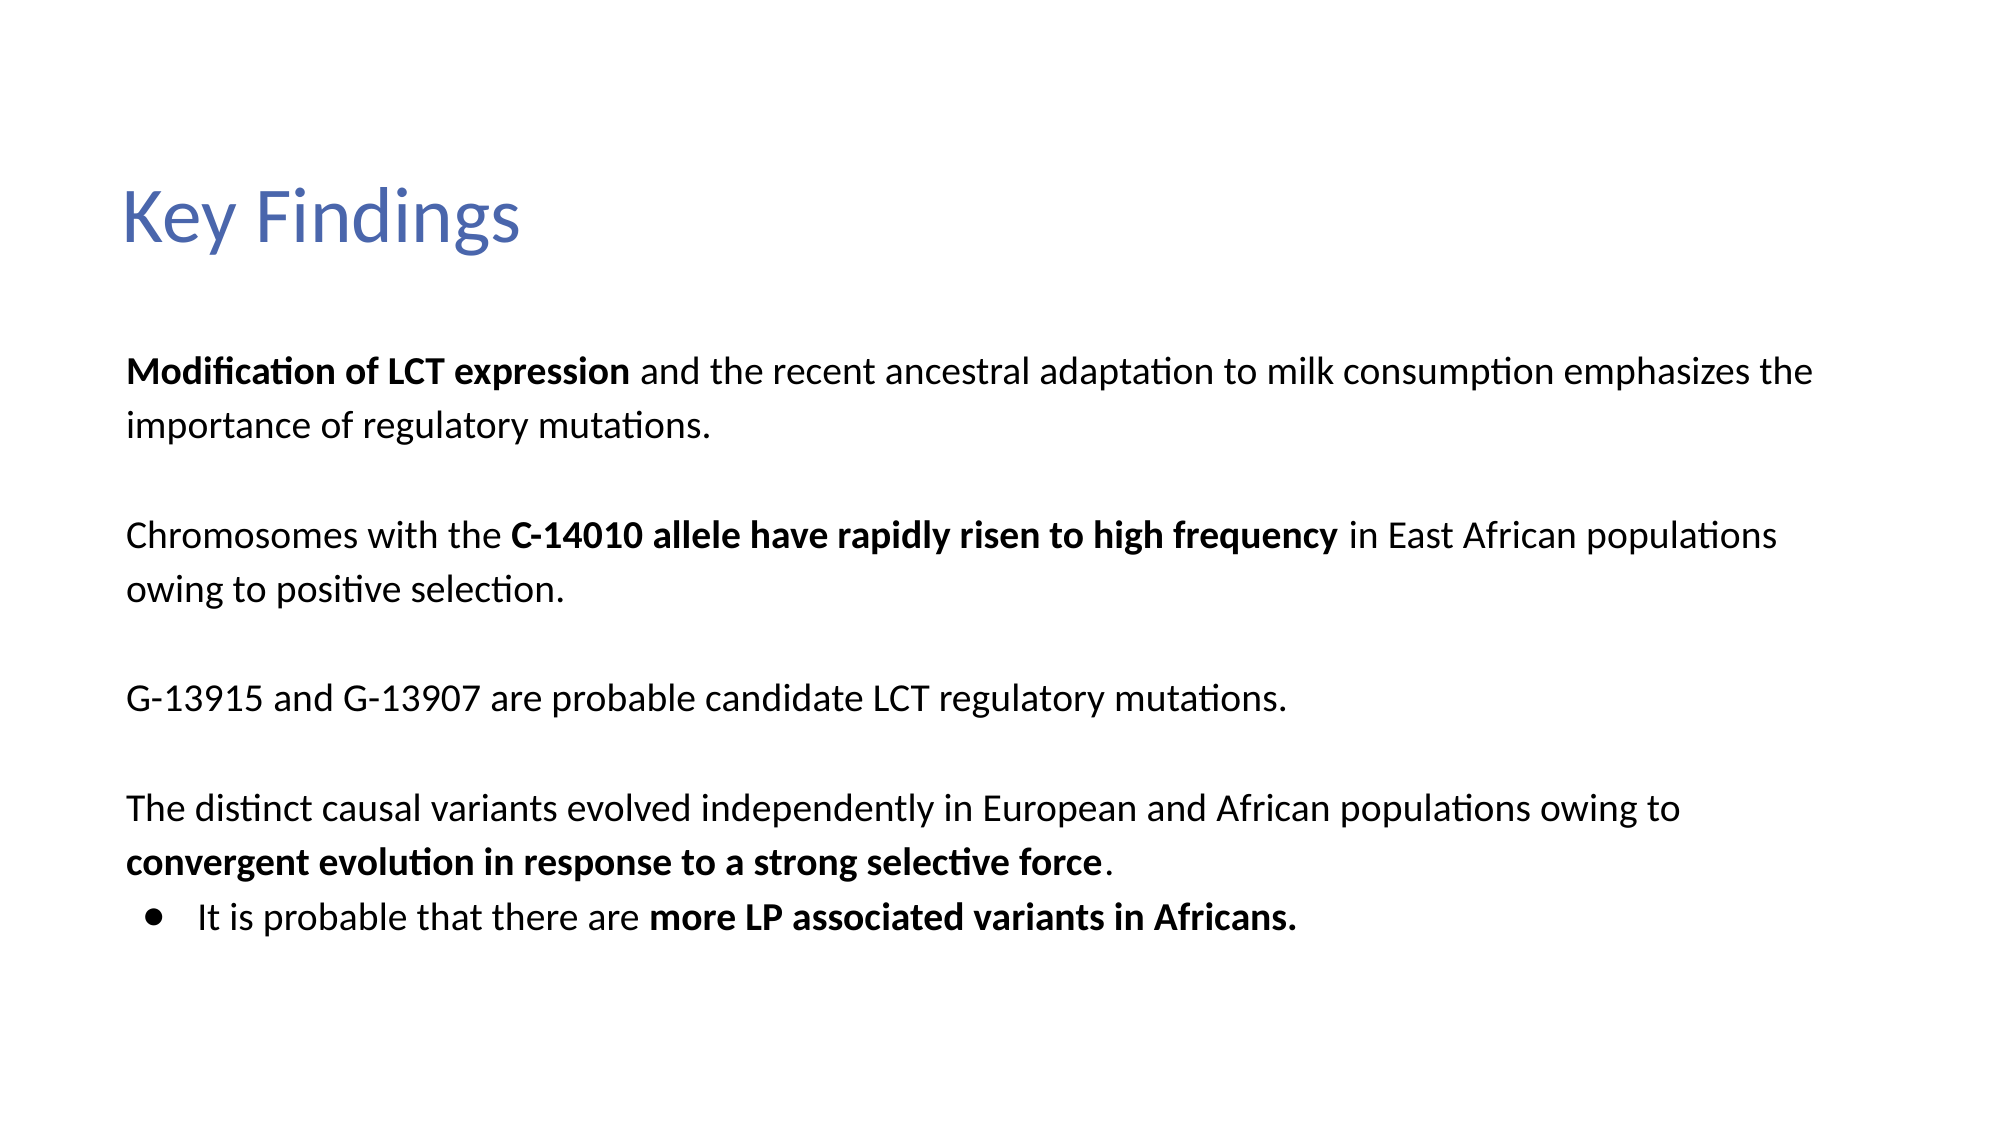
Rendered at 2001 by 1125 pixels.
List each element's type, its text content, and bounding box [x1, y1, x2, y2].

list Modification of LCT expression and the recent ancestral adaptation to milk consumption emphasizes the importance of regulatory mutations. Chromosomes with the C-14010 allele have rapidly risen to high frequency in East African populations owing to positive selection. G-13915 and G-13907 are probable candidate LCT regulatory mutations. The distinct causal variants evolved independently in European and African populations owing to convergent evolution in response to a strong selective force. It is probable that there are more LP associated variants in Africans. [111, 329, 1876, 948]
title Key Findings [107, 81, 1875, 354]
